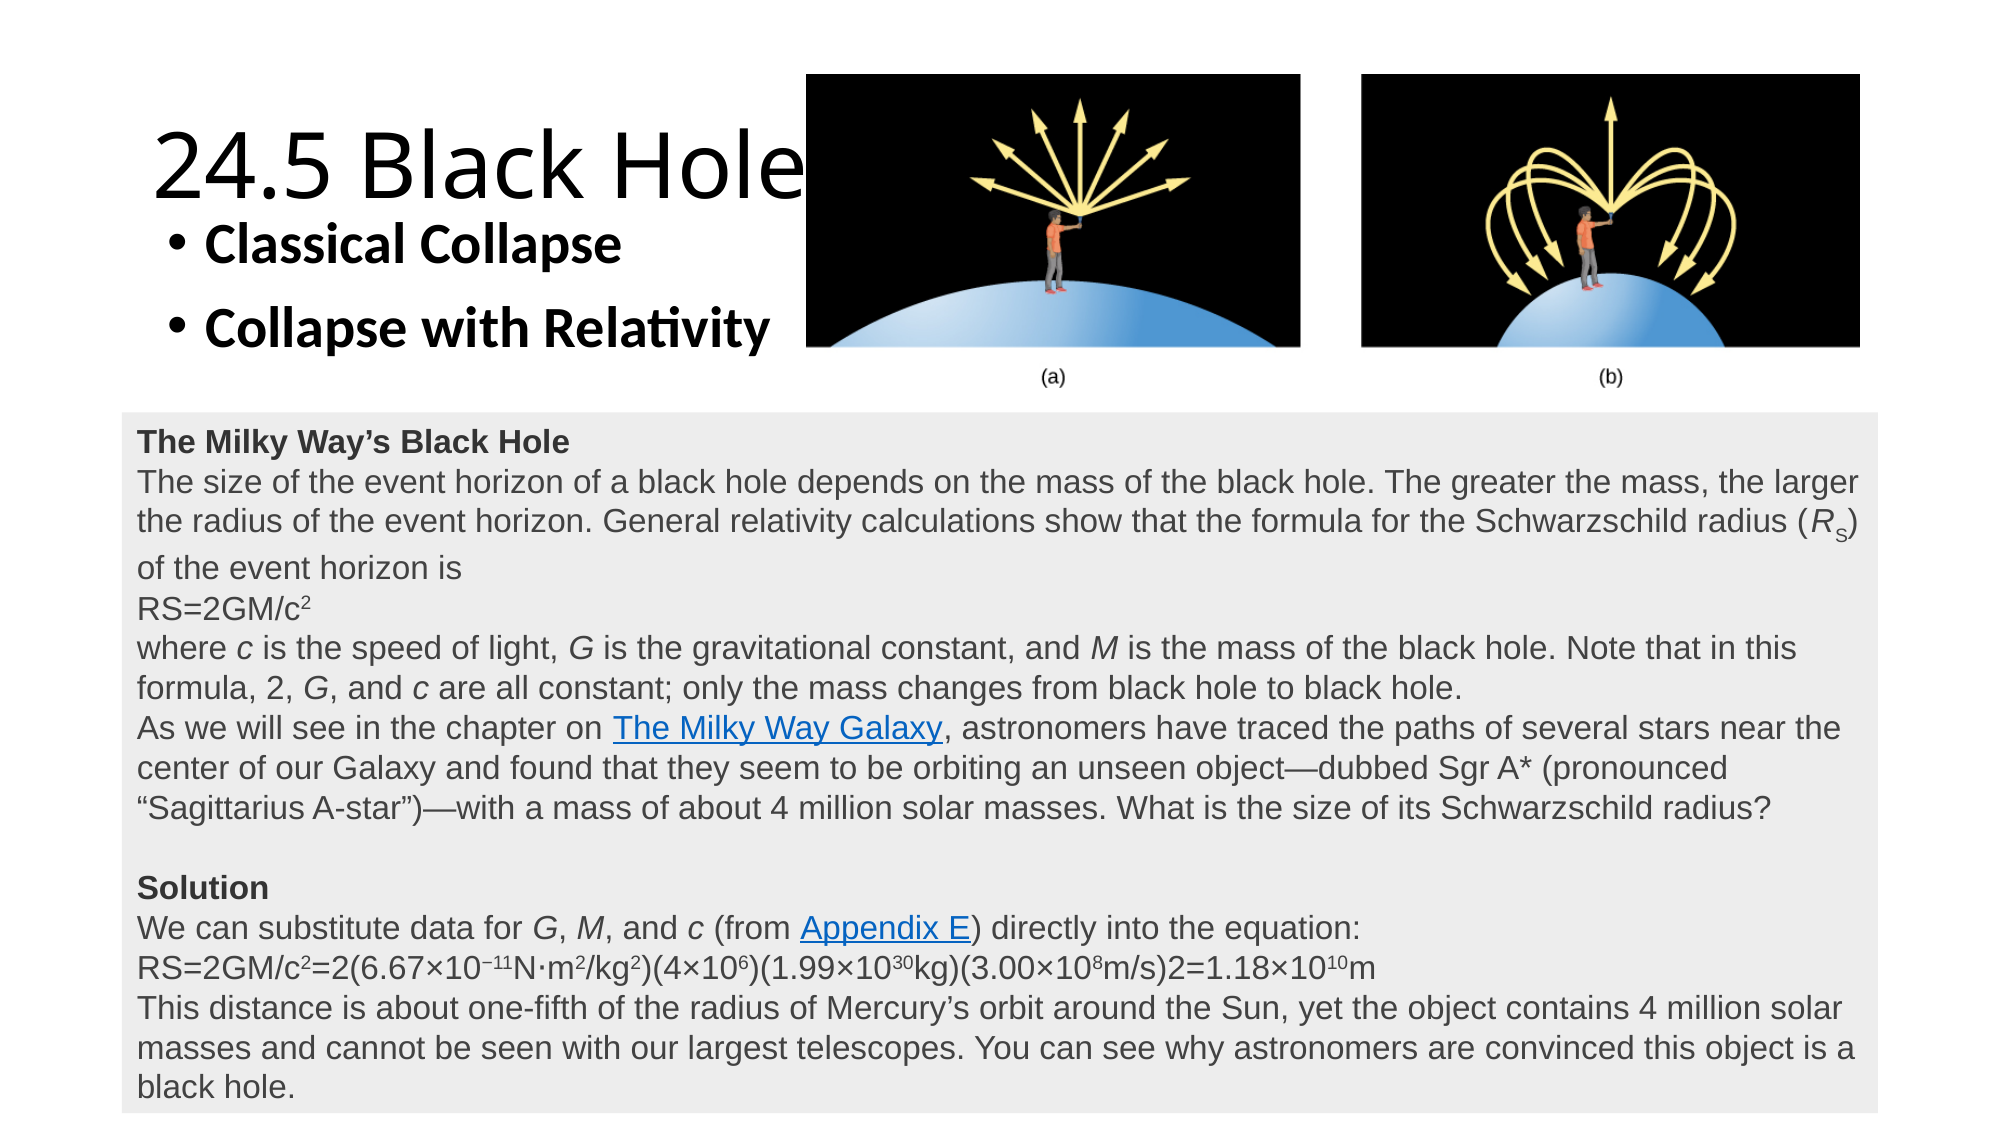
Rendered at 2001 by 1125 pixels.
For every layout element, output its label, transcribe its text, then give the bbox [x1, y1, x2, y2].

picture [806, 74, 1860, 389]
title 24.5 Black Holes [137, 59, 1863, 278]
list Classical Collapse Collapse with Relativity [152, 205, 1878, 412]
text_box The Milky Way’s Black Hole The size of the event horizon of a black hole depends on the mass of the black hole. The greater the mass, the larger the radius of the event horizon. General relativity calculations show that the formula for the Schwarzschild radius (RS) of the event horizon is RS=2GM/c2 where c is the speed of light, G is the gravitational constant, and M is the mass of the black hole. Note that in this formula, 2, G, and c are all constant; only the mass changes from black hole to black hole. As we will see in the chapter on The Milky Way Galaxy, astronomers have traced the paths of several stars near the center of our Galaxy and found that they seem to be orbiting an unseen object—dubbed Sgr A* (pronounced “Sagittarius A-star”)—with a mass of about 4 million solar masses. What is the size of its Schwarzschild radius? Solution We can substitute data for G, M, and c (from Appendix E) directly into the equation: RS=2GM/c2=2(6.67×10−11N⋅m2/kg2)(4×106)(1.99×1030kg)(3.00×108m/s)2=1.18×1010m This distance is about one-fifth of the radius of Mercury’s orbit around the Sun, yet the object contains 4 million solar masses and cannot be seen with our largest telescopes. You can see why astronomers are convinced this object is a black hole. [121, 412, 1878, 1114]
